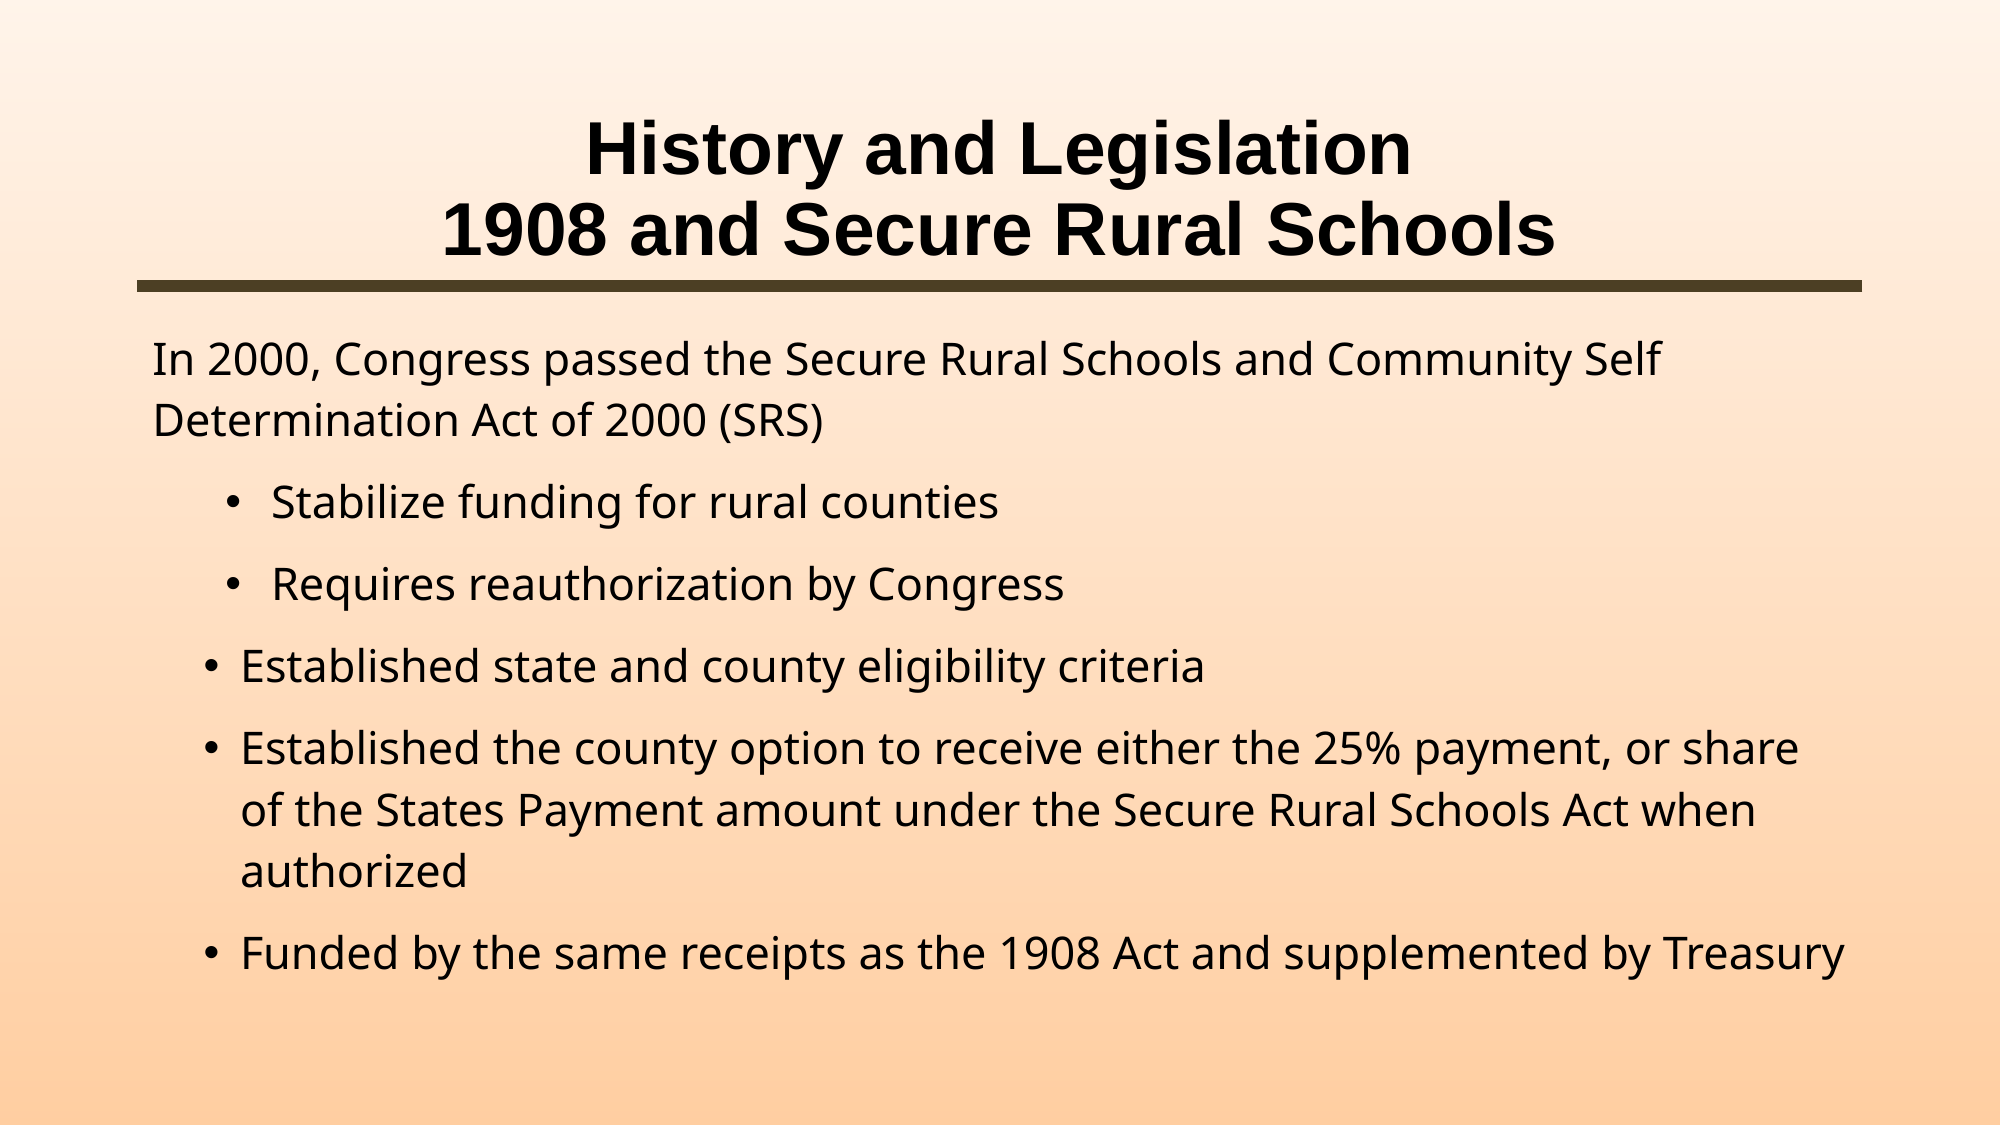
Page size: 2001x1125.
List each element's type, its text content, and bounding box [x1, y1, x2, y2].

title History and Legislation 1908 and Secure Rural Schools [137, 102, 1863, 262]
list In 2000, Congress passed the Secure Rural Schools and Community Self Determination Act of 2000 (SRS) Stabilize funding for rural counties Requires reauthorization by Congress Established state and county eligibility criteria Established the county option to receive either the 25% payment, or share of the States Payment amount under the Secure Rural Schools Act when authorized Funded by the same receipts as the 1908 Act and supplemented by Treasury [137, 315, 1863, 1010]
